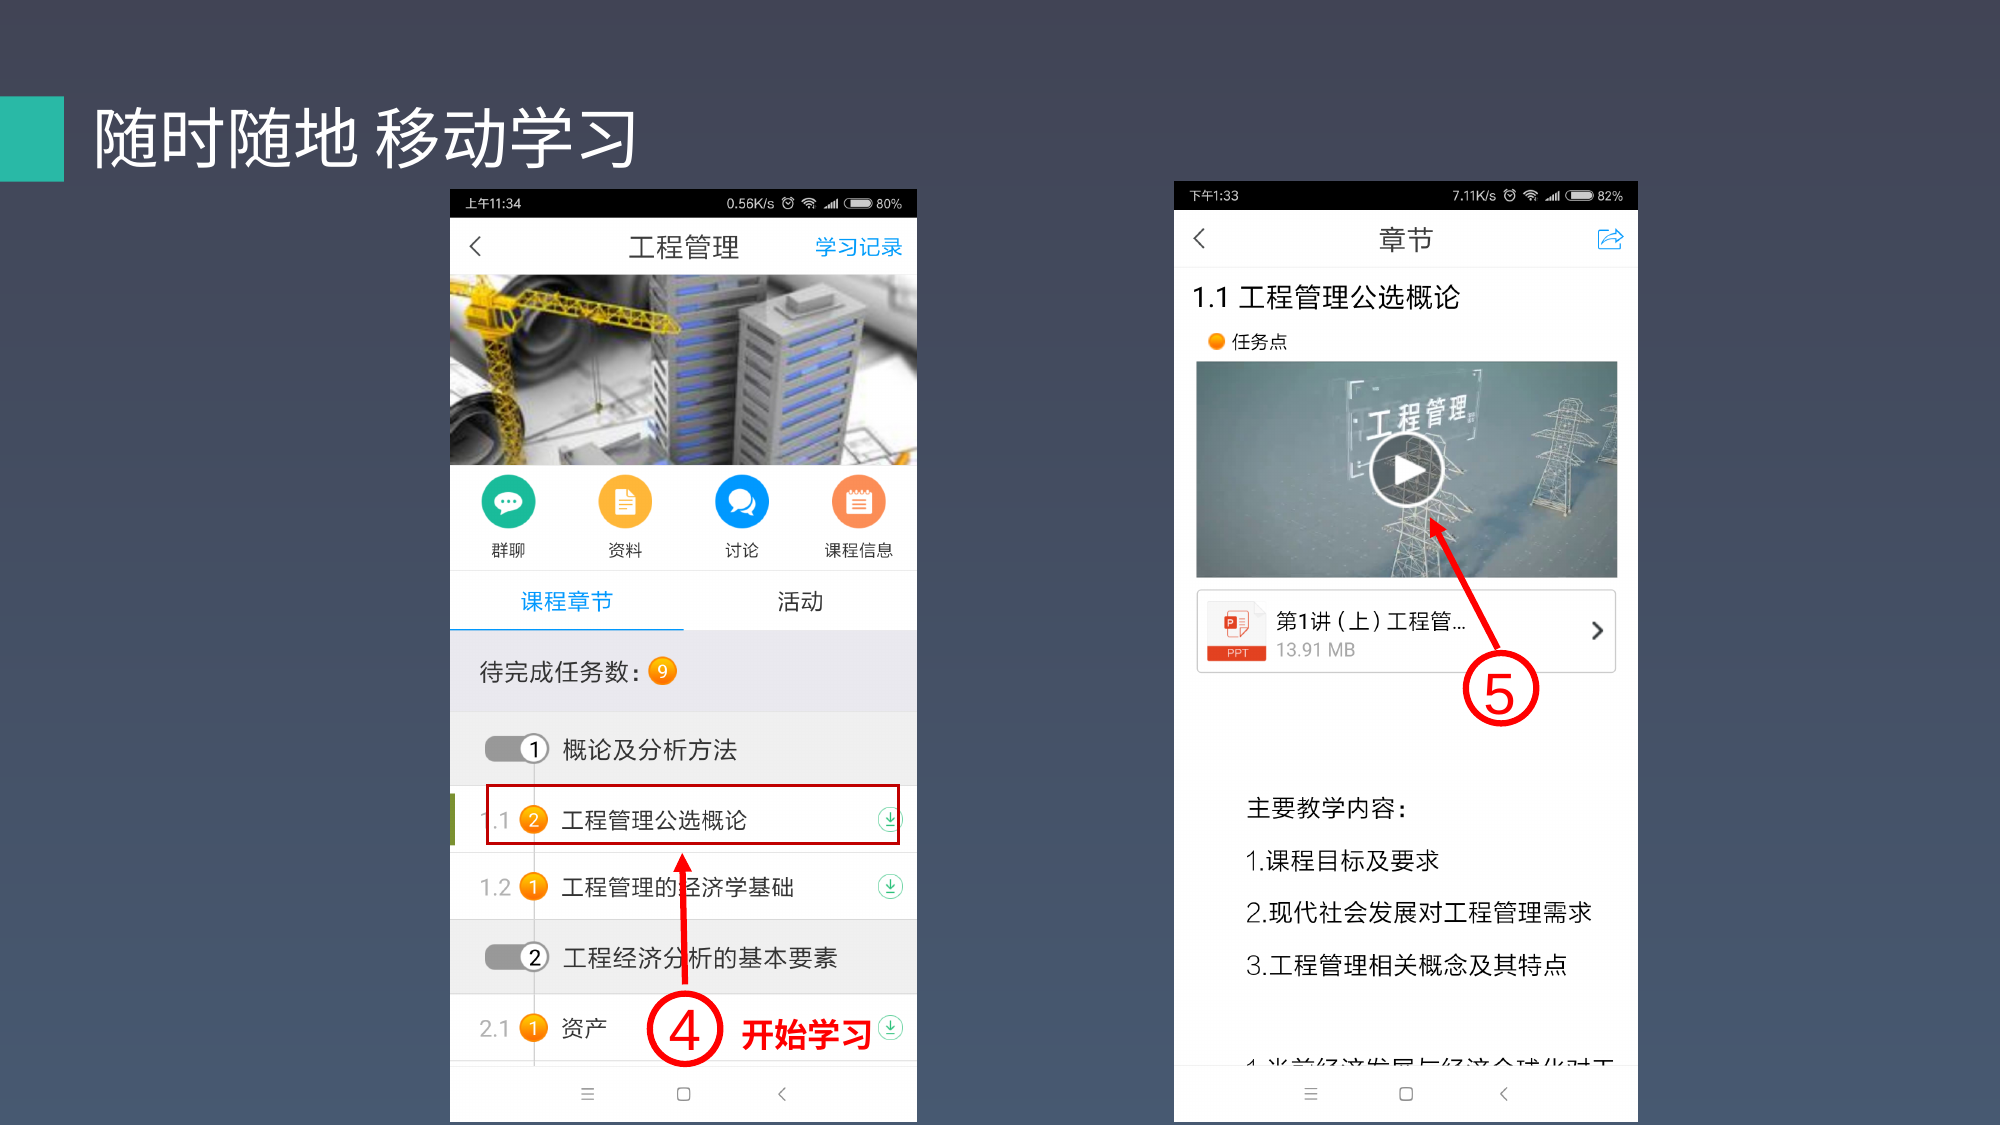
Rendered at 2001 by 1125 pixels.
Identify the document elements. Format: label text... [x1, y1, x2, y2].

text_box [0, 95, 65, 183]
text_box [450, 189, 951, 1122]
text_box 随时随地 移动学习 [92, 96, 657, 177]
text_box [1174, 181, 1638, 1122]
